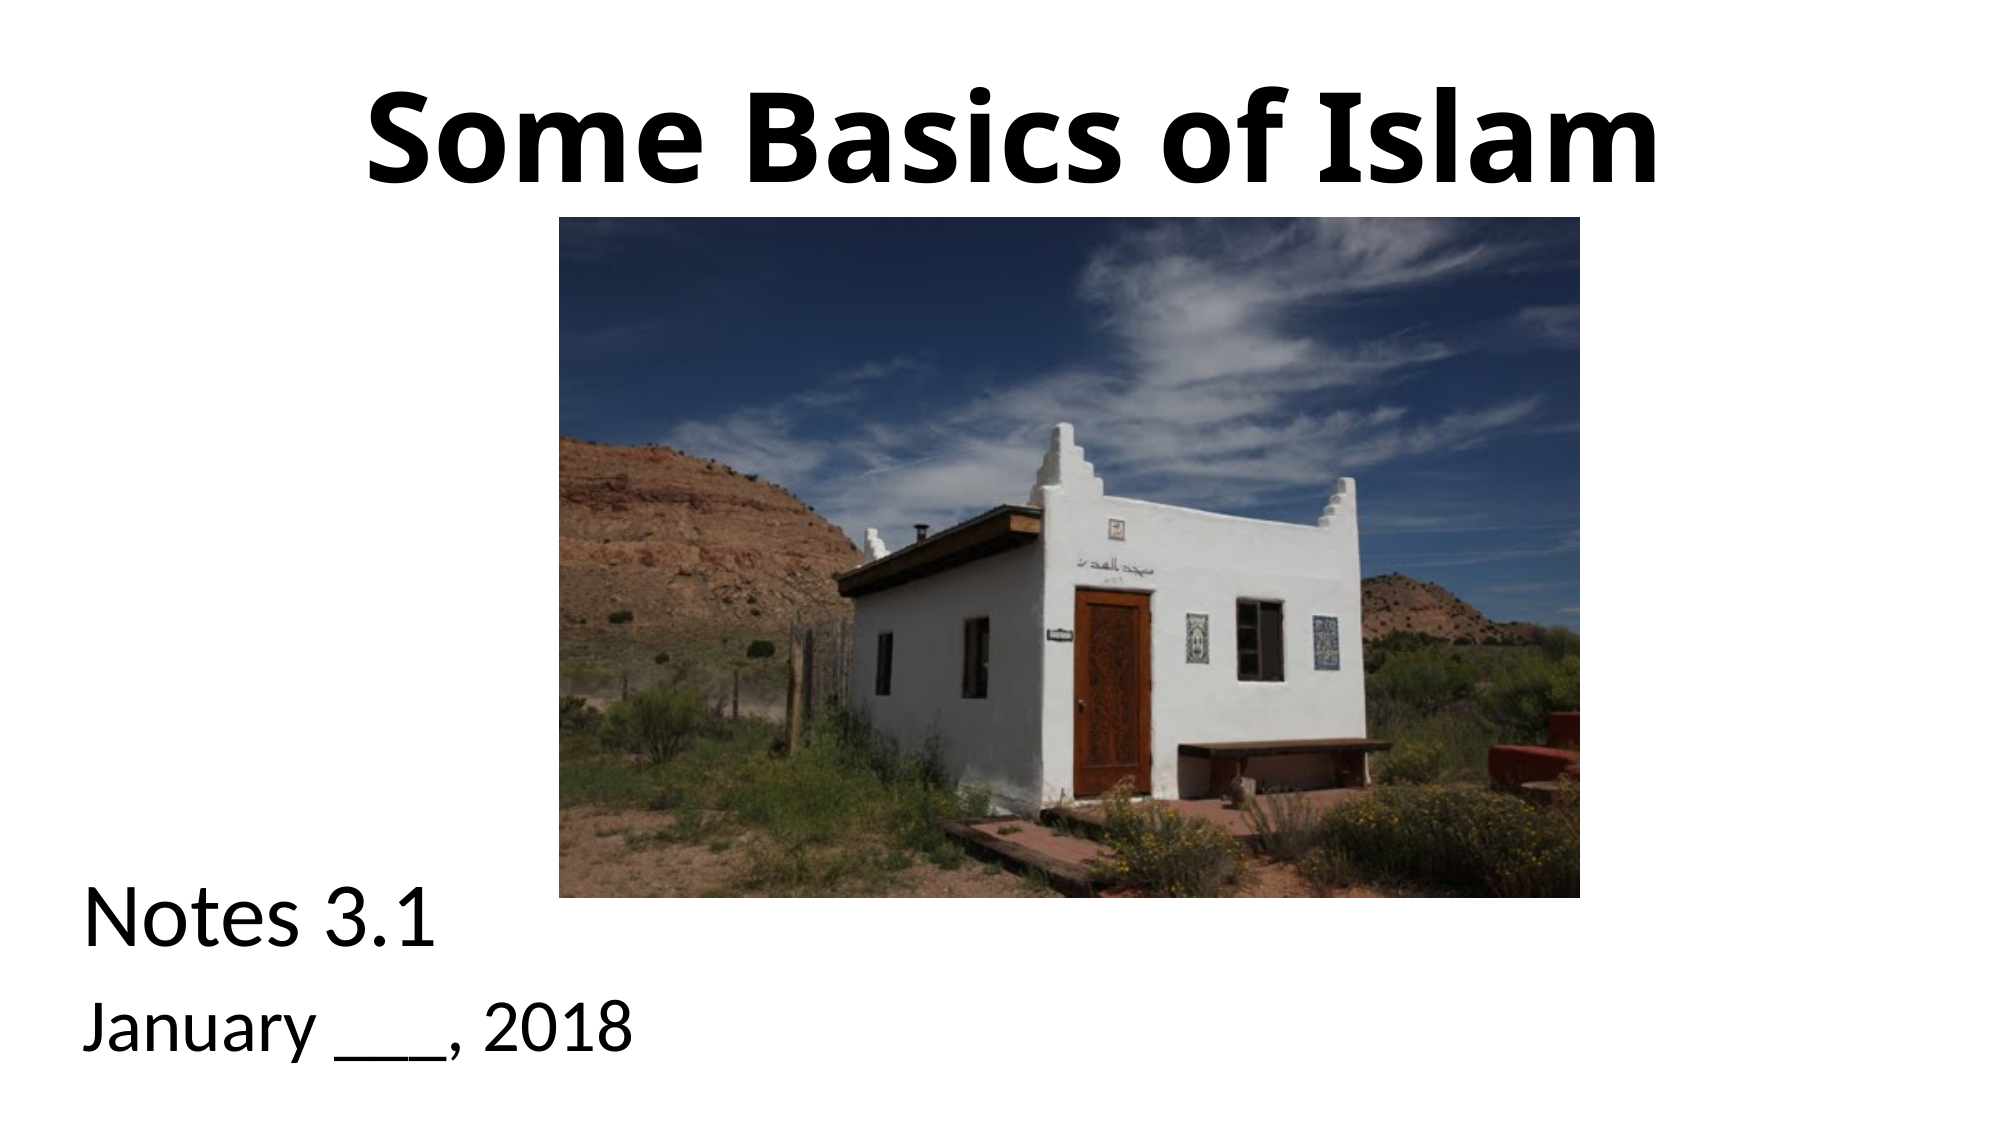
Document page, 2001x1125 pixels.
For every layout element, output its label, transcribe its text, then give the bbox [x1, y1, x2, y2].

picture [559, 217, 1580, 898]
subtitle Notes 3.1 January ___, 2018 [67, 859, 1653, 1037]
title Some Basics of Islam [264, 23, 1765, 218]
